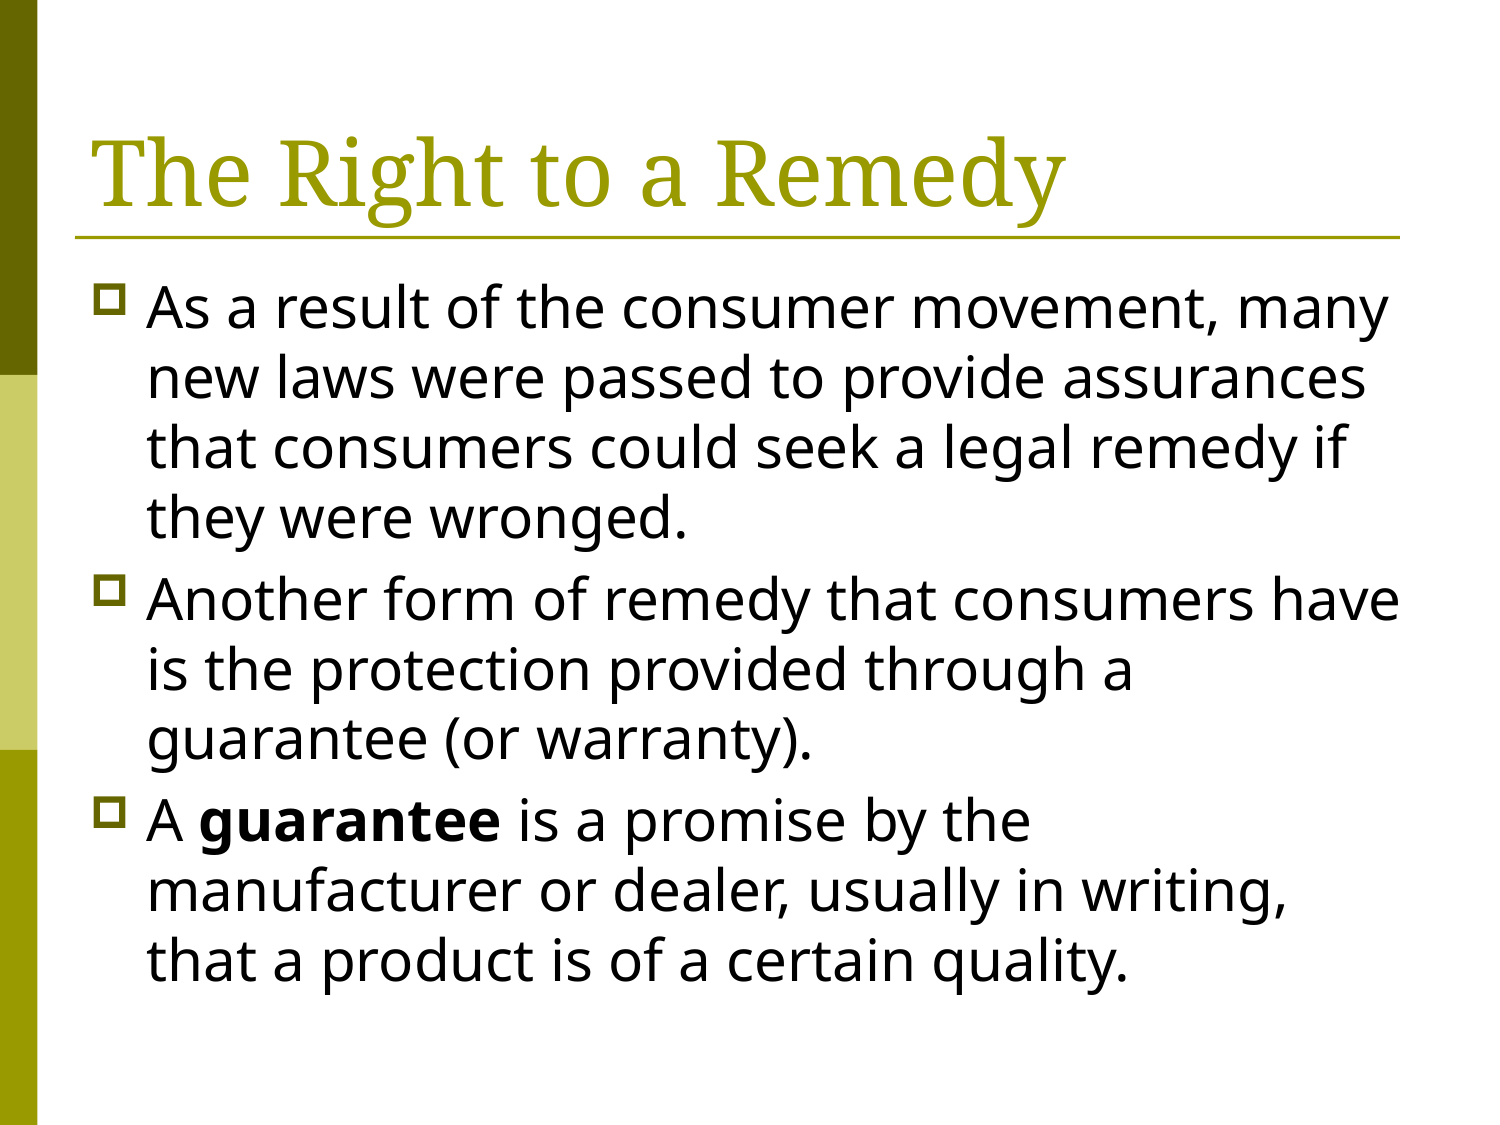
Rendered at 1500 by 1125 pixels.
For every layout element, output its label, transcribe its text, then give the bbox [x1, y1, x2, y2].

title The Right to a Remedy [74, 45, 1426, 233]
list As a result of the consumer movement, many new laws were passed to provide assurances that consumers could seek a legal remedy if they were wronged. Another form of remedy that consumers have is the protection provided through a guarantee (or warranty). A guarantee is a promise by the manufacturer or dealer, usually in writing, that a product is of a certain quality. [74, 262, 1426, 1006]
